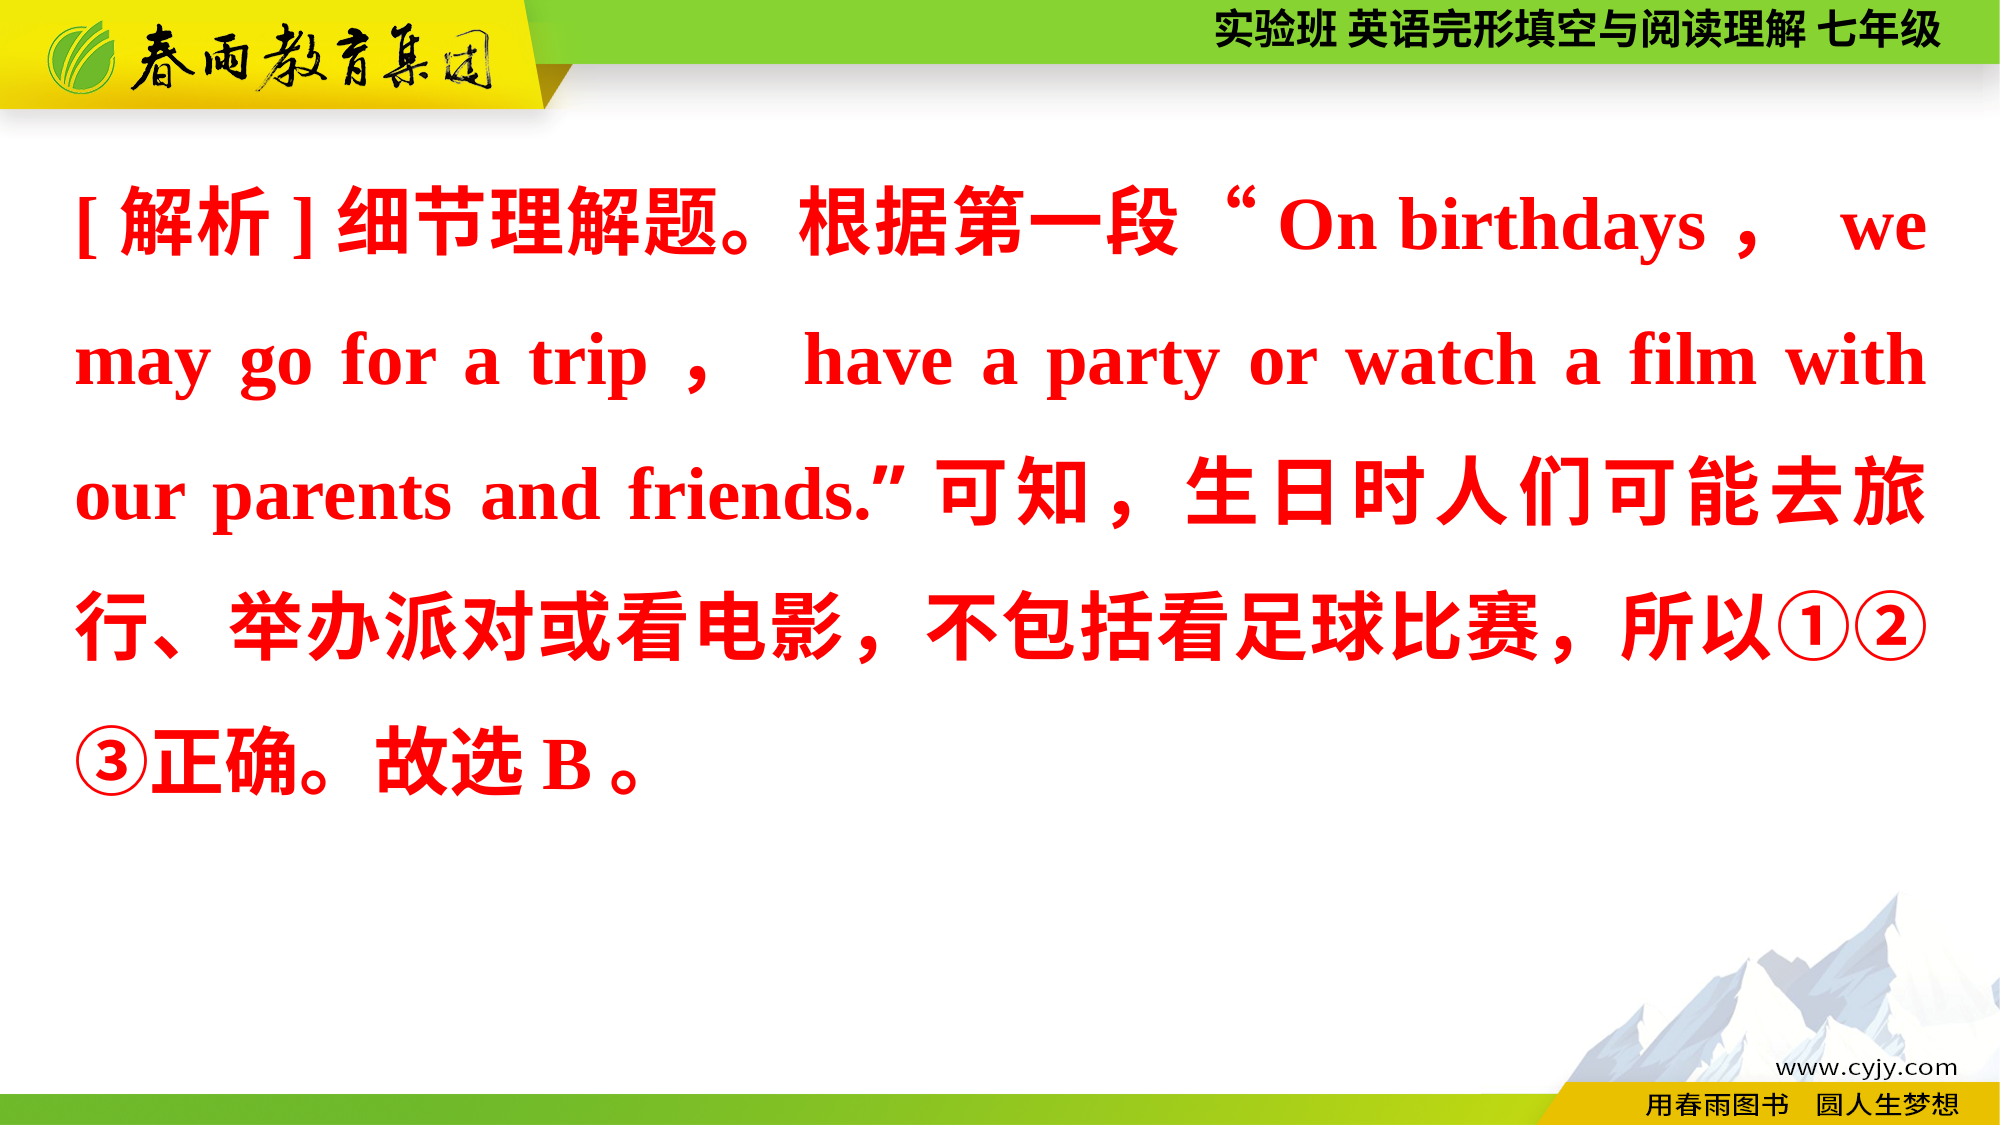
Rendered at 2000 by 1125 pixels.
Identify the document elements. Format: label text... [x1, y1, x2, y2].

picture [0, 0, 2000, 1125]
list [解析]细节理解题。根据第一段“On birthdays， we may go for a trip， have a party or watch a film with our parents and friends.”可知，生日时人们可能去旅行、举办派对或看电影，不包括看足球比赛，所以①②③正确。故选B。 [59, 122, 1944, 802]
